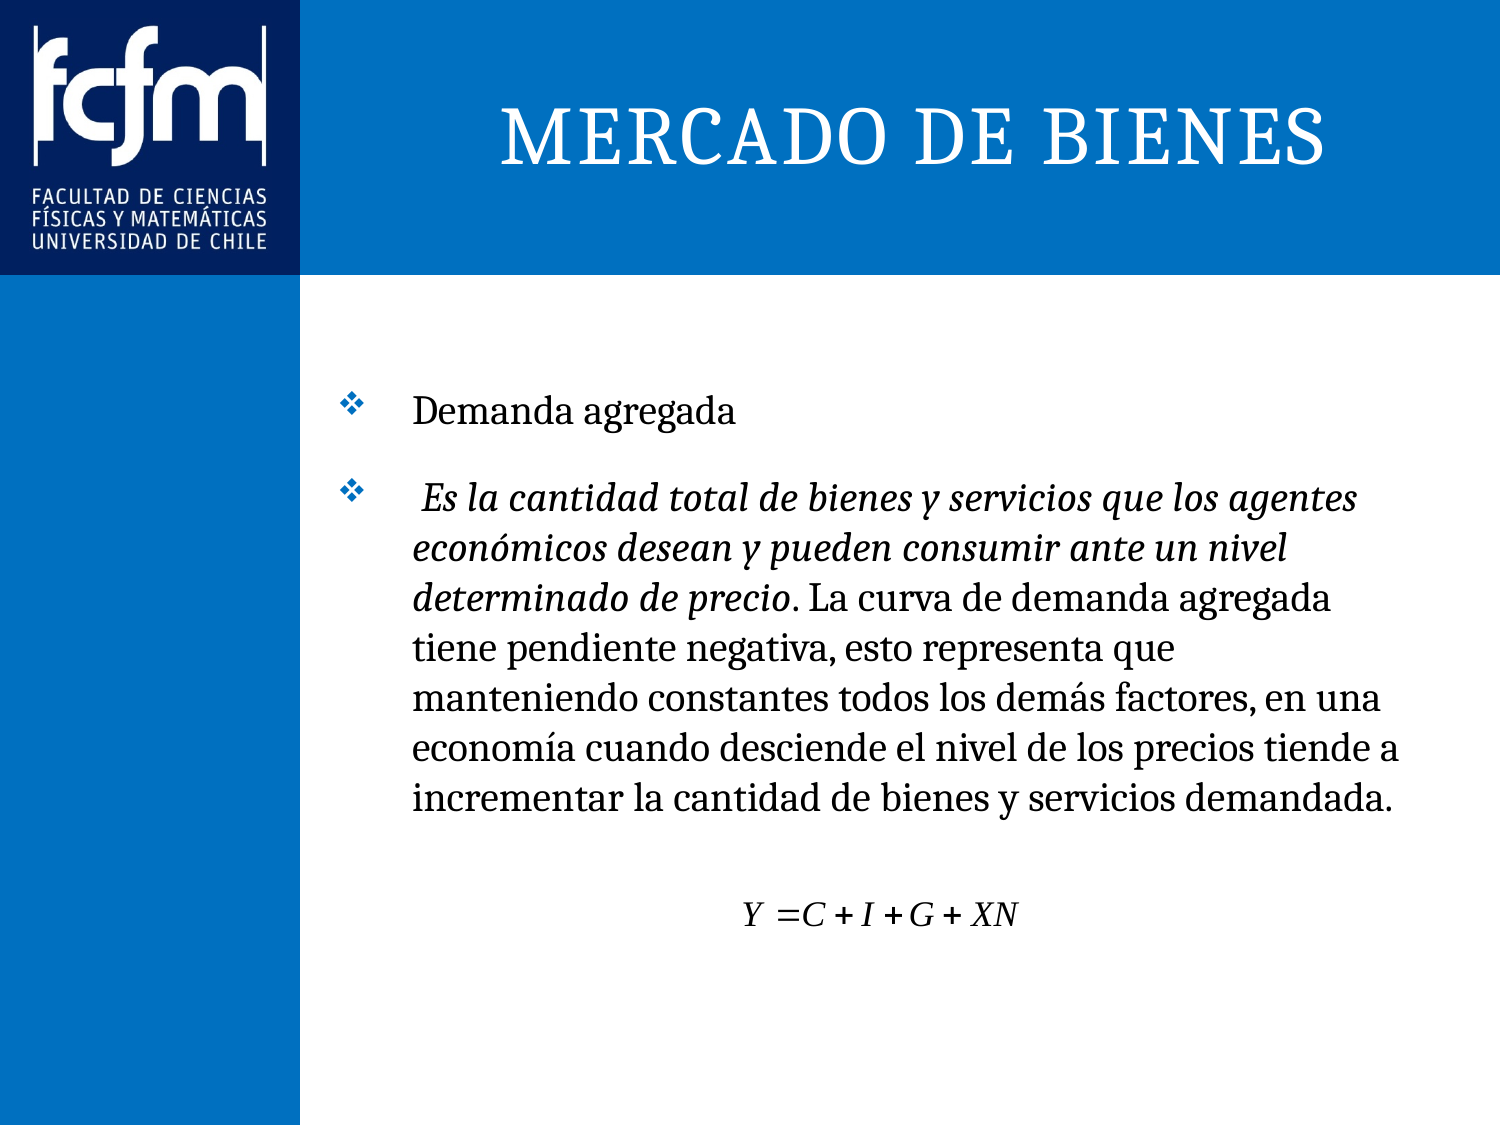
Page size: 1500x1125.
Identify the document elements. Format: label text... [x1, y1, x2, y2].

picture [29, 18, 272, 254]
title MERCADO DE BIENES [399, 37, 1425, 225]
list Demanda agregada Es la cantidad total de bienes y servicios que los agentes económicos desean y pueden consumir ante un nivel determinado de precio. La curva de demanda agregada tiene pendiente negativa, esto representa que manteniendo constantes todos los demás factores, en una economía cuando desciende el nivel de los precios tiende a incrementar la cantidad de bienes y servicios demandada. [321, 374, 1426, 1028]
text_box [738, 892, 1028, 936]
